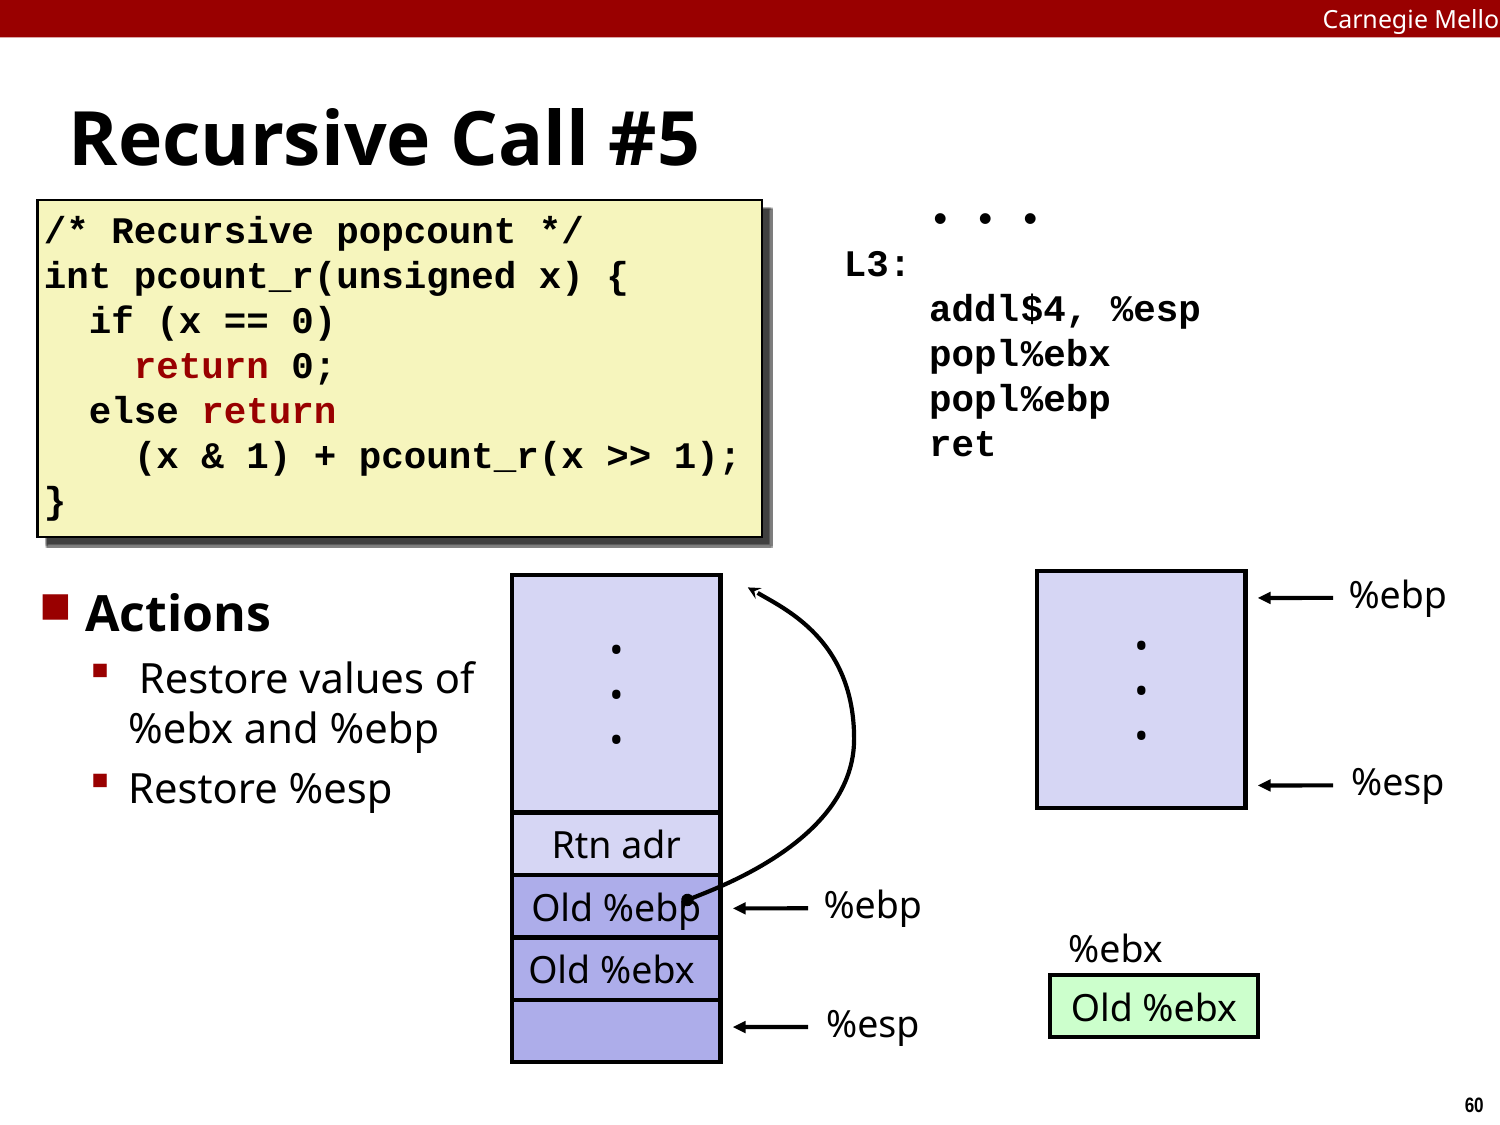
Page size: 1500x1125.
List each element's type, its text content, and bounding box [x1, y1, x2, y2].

list Actions Restore values of %ebx and %ebp Restore %esp [37, 574, 501, 988]
title Recursive Call #5 [62, 41, 1438, 230]
text_box %ebx [1050, 924, 1163, 970]
text_box • • • [1037, 570, 1246, 809]
text_box %esp [825, 999, 920, 1045]
text_box [733, 902, 809, 915]
text_box %ebp [823, 881, 923, 927]
text_box [512, 999, 721, 1063]
text_box [733, 1020, 809, 1034]
text_box Old %ebx [512, 937, 721, 999]
text_box • • • [512, 574, 721, 813]
text_box %ebp [1348, 570, 1448, 616]
text_box Carnegie Mellon [1322, 3, 1500, 33]
text_box /* Recursive popcount */ int pcount_r(unsigned x) { if (x == 0) return 0; else return (x & 1) + pcount_r(x >> 1); } [37, 200, 763, 538]
text_box [0, 0, 1500, 38]
text_box Rtn adr [512, 813, 704, 874]
text_box [681, 587, 855, 907]
text_box [1258, 779, 1334, 792]
text_box Old %ebp [512, 874, 721, 937]
text_box Old %ebx [1049, 974, 1258, 1038]
text_box [1258, 591, 1334, 605]
text_box %esp [1350, 758, 1445, 804]
text_box • • • L3: addl $4, %esp popl %ebx popl %ebp ret [837, 187, 1415, 438]
